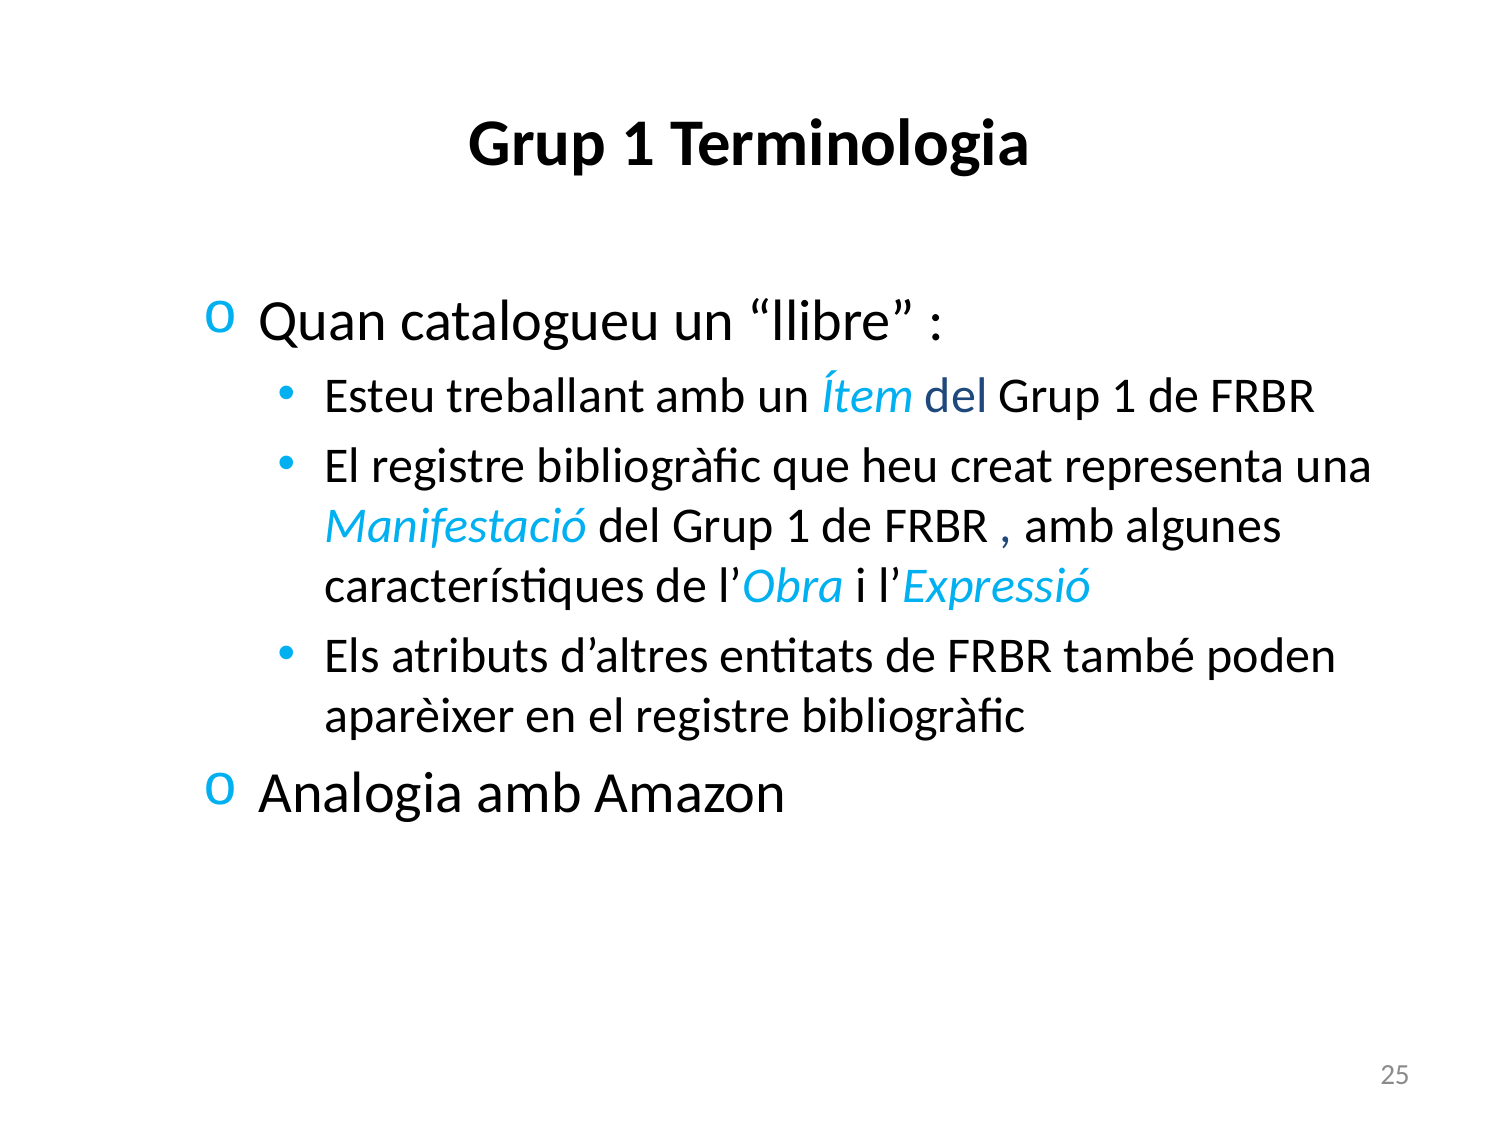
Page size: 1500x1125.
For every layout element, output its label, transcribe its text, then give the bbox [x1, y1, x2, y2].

title Grup 1 Terminologia [75, 45, 1425, 233]
slide_number 25 [1074, 1050, 1425, 1103]
list Quan catalogueu un “llibre” : Esteu treballant amb un Ítem del Grup 1 de FRBR El registre bibliogràfic que heu creat representa una Manifestació del Grup 1 de FRBR , amb algunes característiques de l’Obra i l’Expressió Els atributs d’altres entitats de FRBR també poden aparèixer en el registre bibliogràfic Analogia amb Amazon [187, 275, 1438, 1050]
